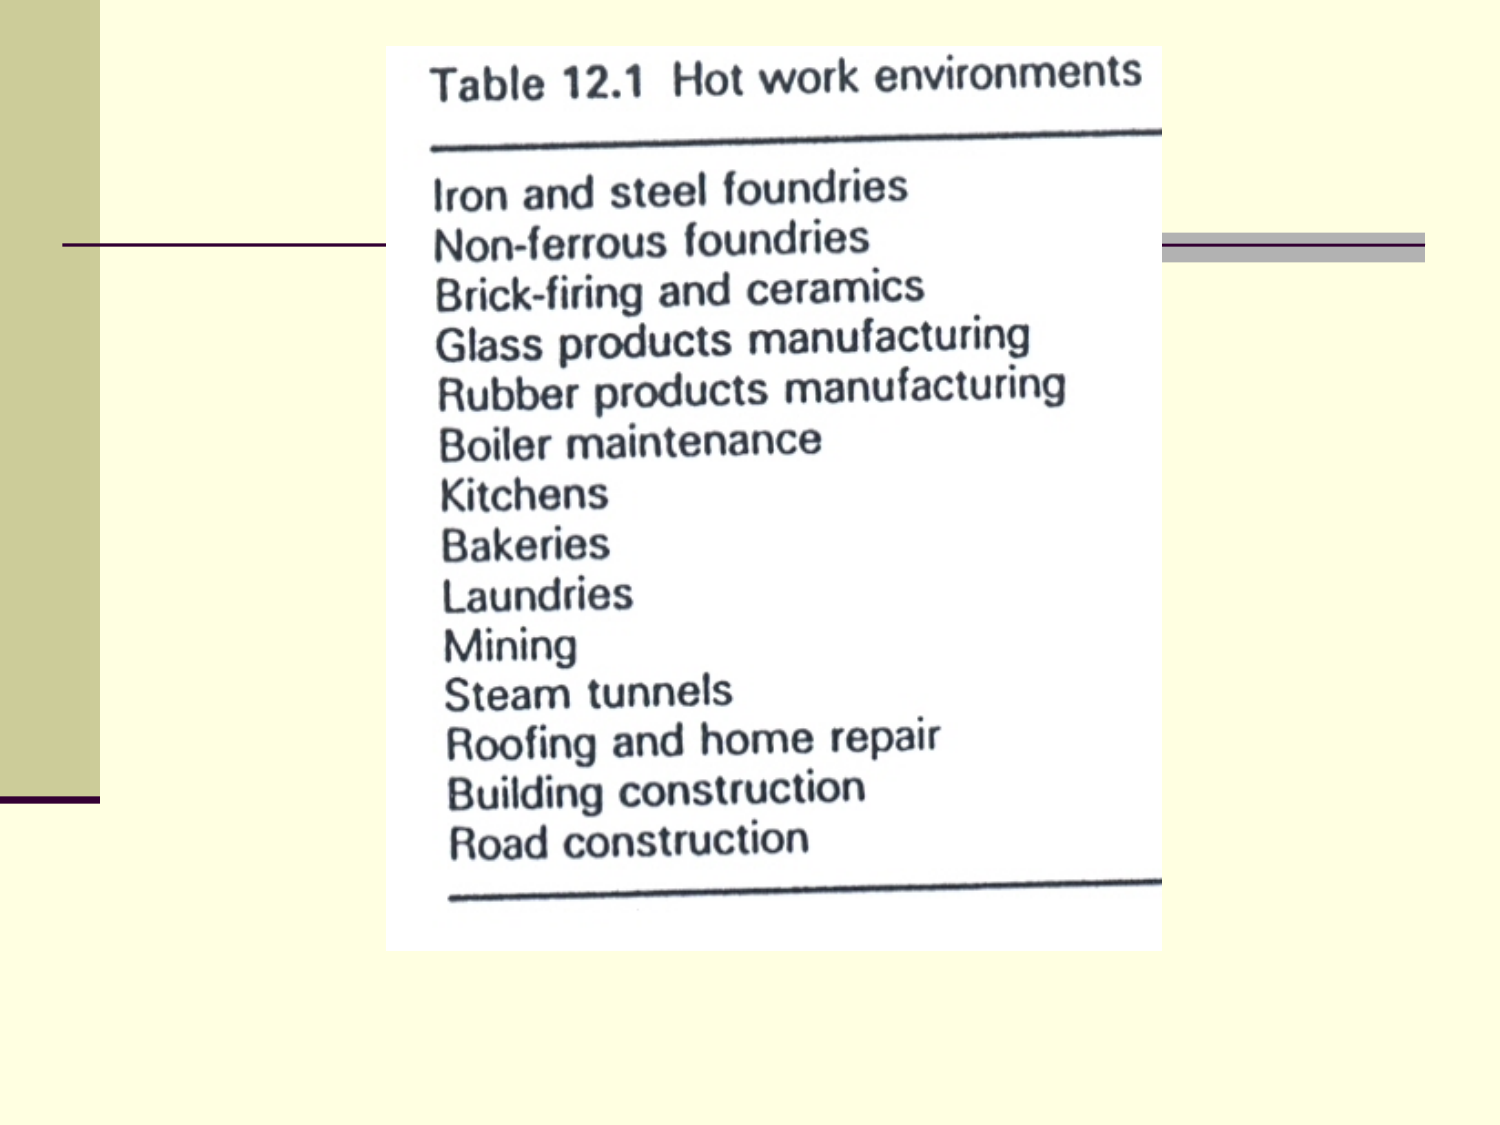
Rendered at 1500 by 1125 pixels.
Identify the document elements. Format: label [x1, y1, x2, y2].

picture [386, 46, 1162, 951]
